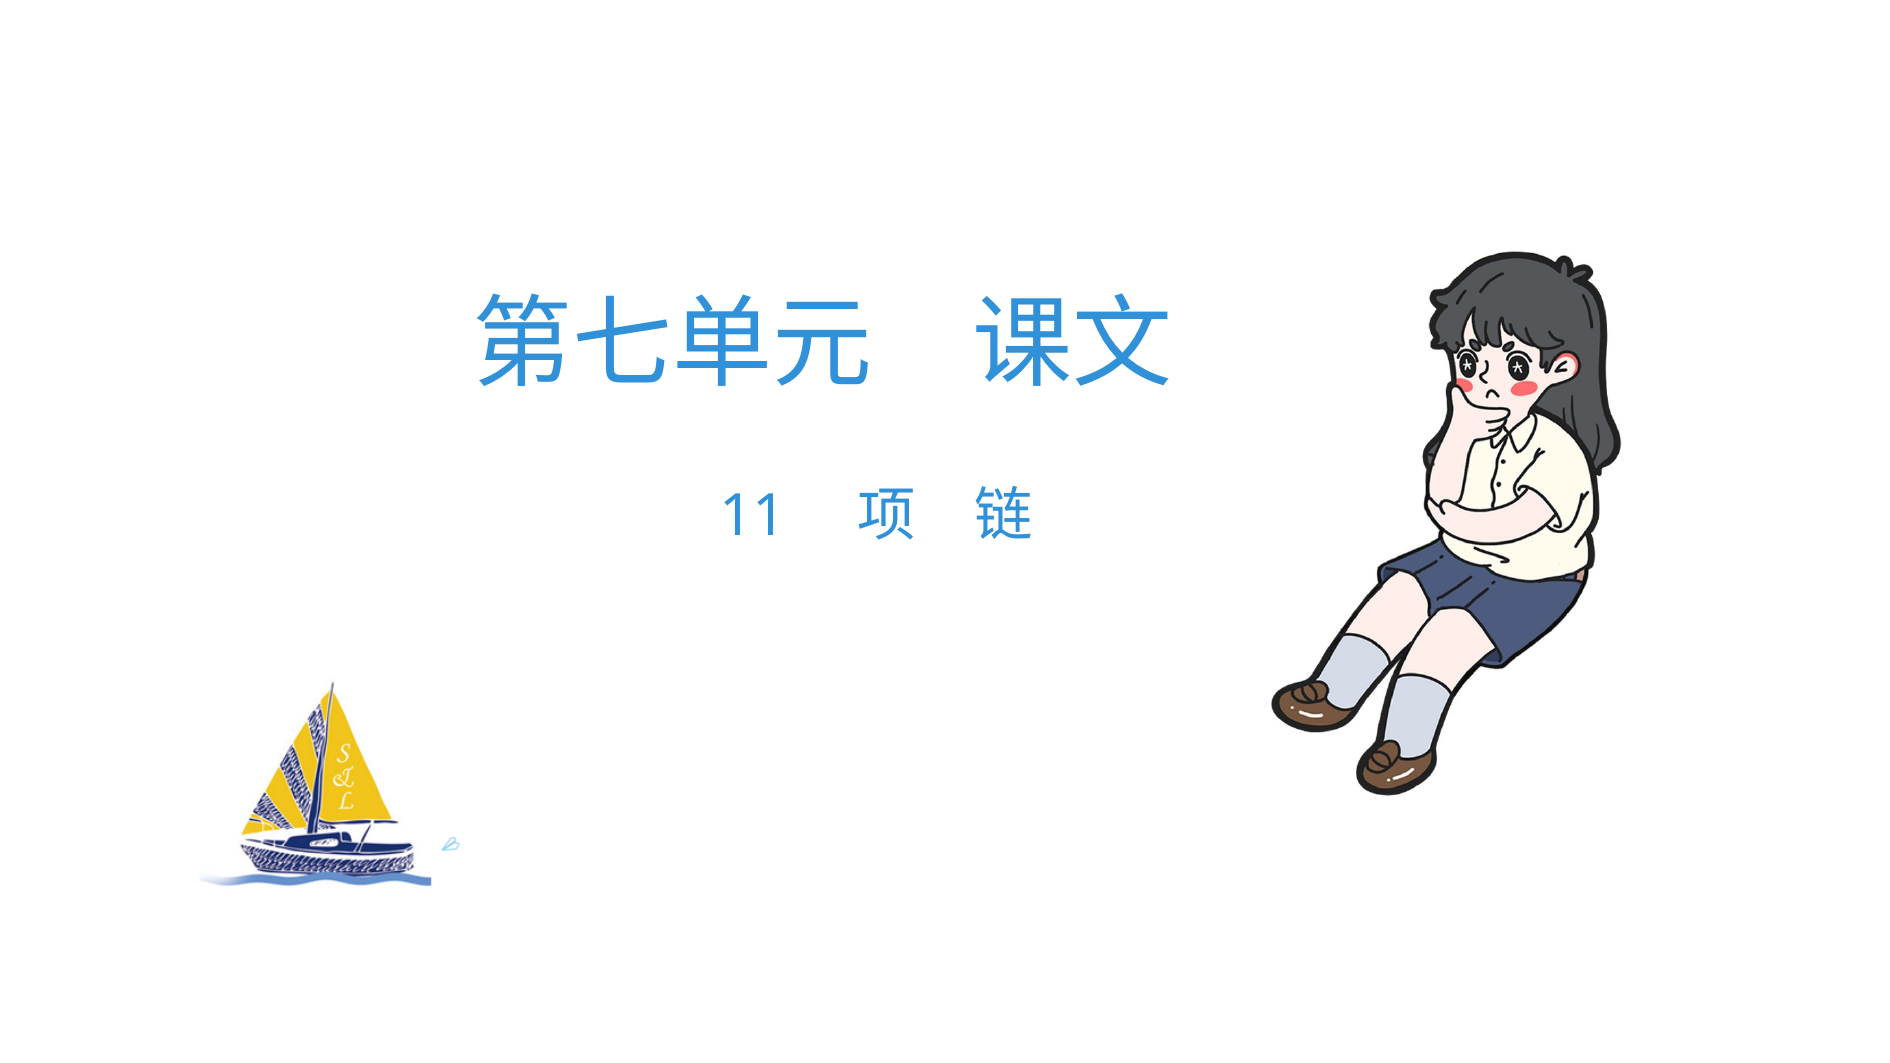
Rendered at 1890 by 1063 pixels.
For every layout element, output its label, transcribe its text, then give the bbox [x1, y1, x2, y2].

text_box 11 项 链 [704, 470, 1048, 555]
picture [191, 617, 510, 954]
text_box 第七单元 课文 [185, 271, 1262, 407]
picture [1267, 240, 1643, 832]
